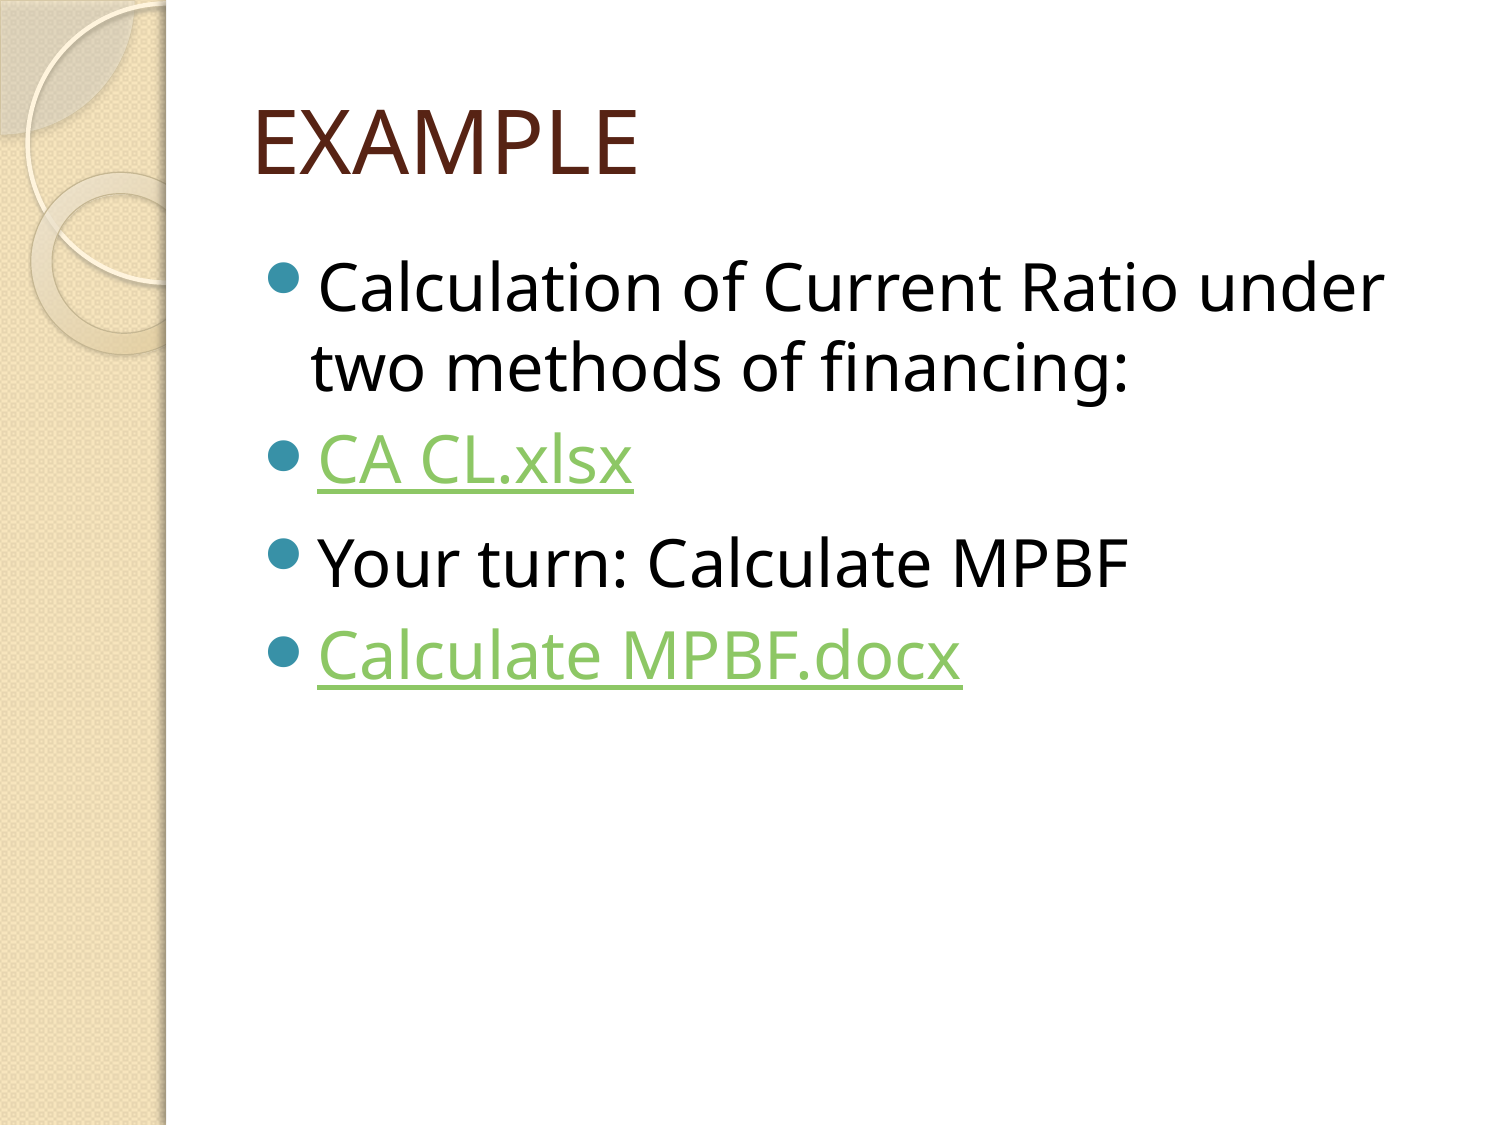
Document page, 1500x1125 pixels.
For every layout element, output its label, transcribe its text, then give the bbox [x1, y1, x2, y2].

title EXAMPLE [235, 45, 1466, 233]
list Calculation of Current Ratio under two methods of financing: CA CL.xlsx Your turn: Calculate MPBF Calculate MPBF.docx [235, 237, 1466, 1025]
